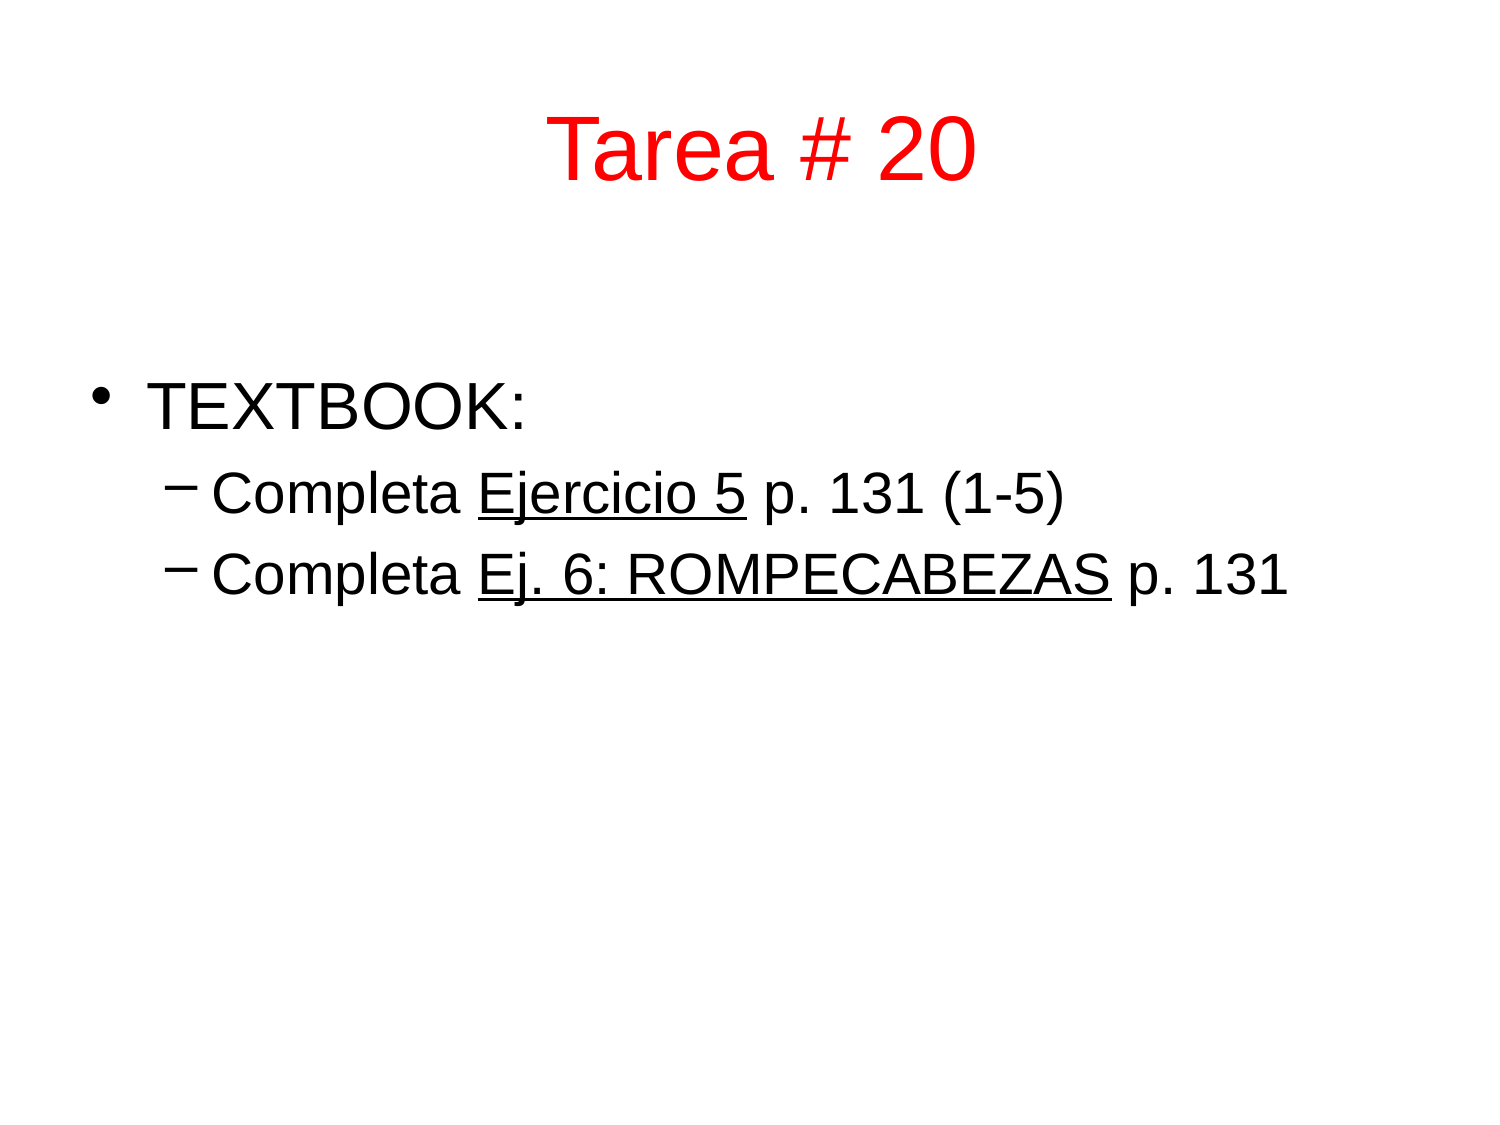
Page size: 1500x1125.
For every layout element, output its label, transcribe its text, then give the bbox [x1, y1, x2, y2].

list TEXTBOOK: Completa Ejercicio 5 p. 131 (1-5) Completa Ej. 6: ROMPECABEZAS p. 131 [75, 262, 1425, 1005]
text_box Tarea # 20 [87, 50, 1438, 238]
